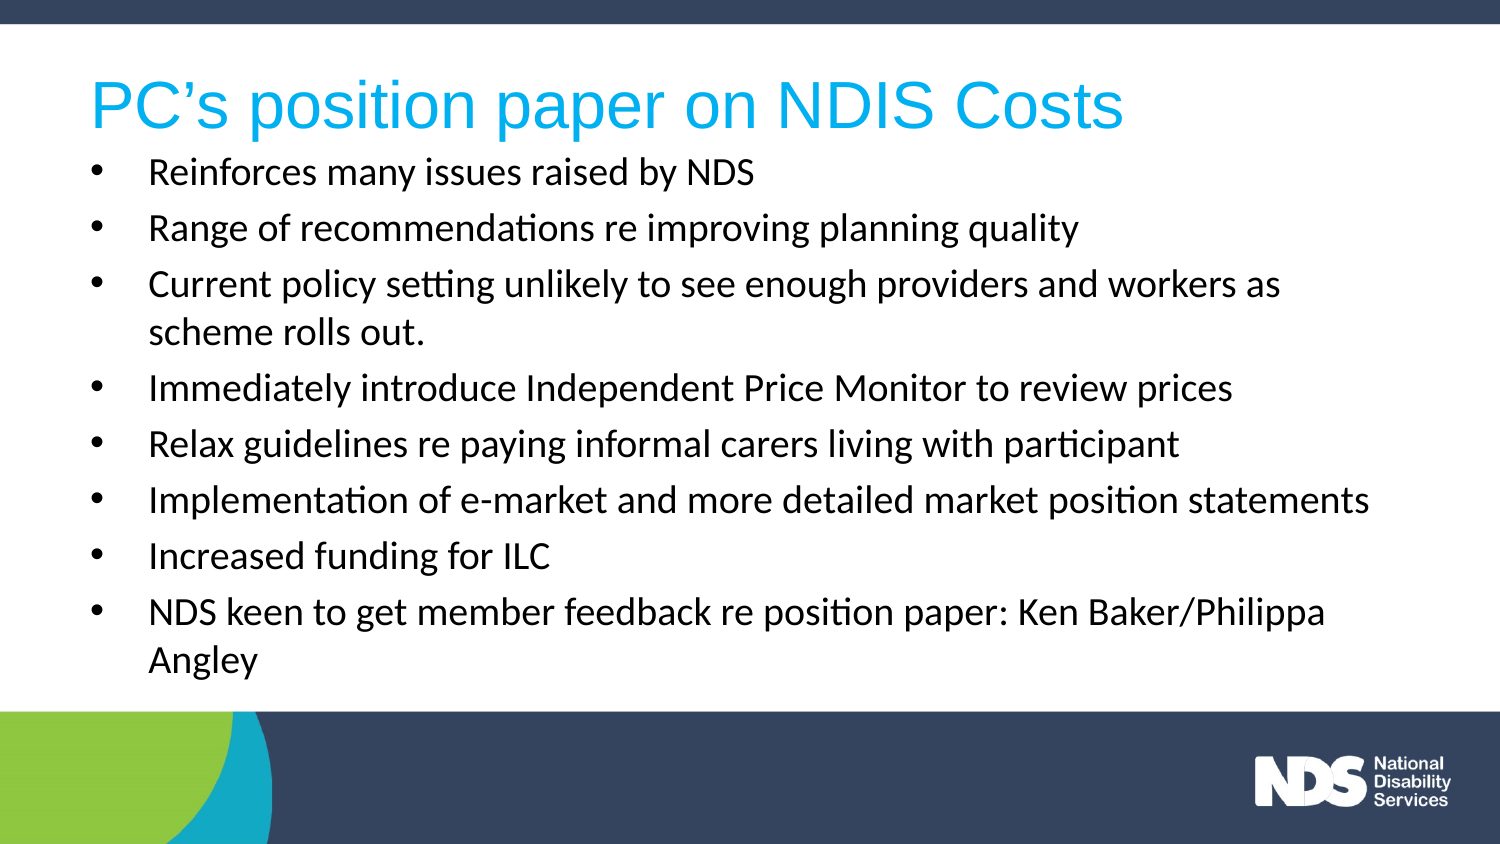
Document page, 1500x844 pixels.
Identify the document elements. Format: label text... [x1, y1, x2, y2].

title PC’s position paper on NDIS Costs [75, 32, 1425, 138]
picture [0, 0, 1500, 844]
list Reinforces many issues raised by NDS Range of recommendations re improving planning quality Current policy setting unlikely to see enough providers and workers as scheme rolls out. Immediately introduce Independent Price Monitor to review prices Relax guidelines re paying informal carers living with participant Implementation of e-market and more detailed market position statements Increased funding for ILC NDS keen to get member feedback re position paper: Ken Baker/Philippa Angley [75, 138, 1425, 696]
